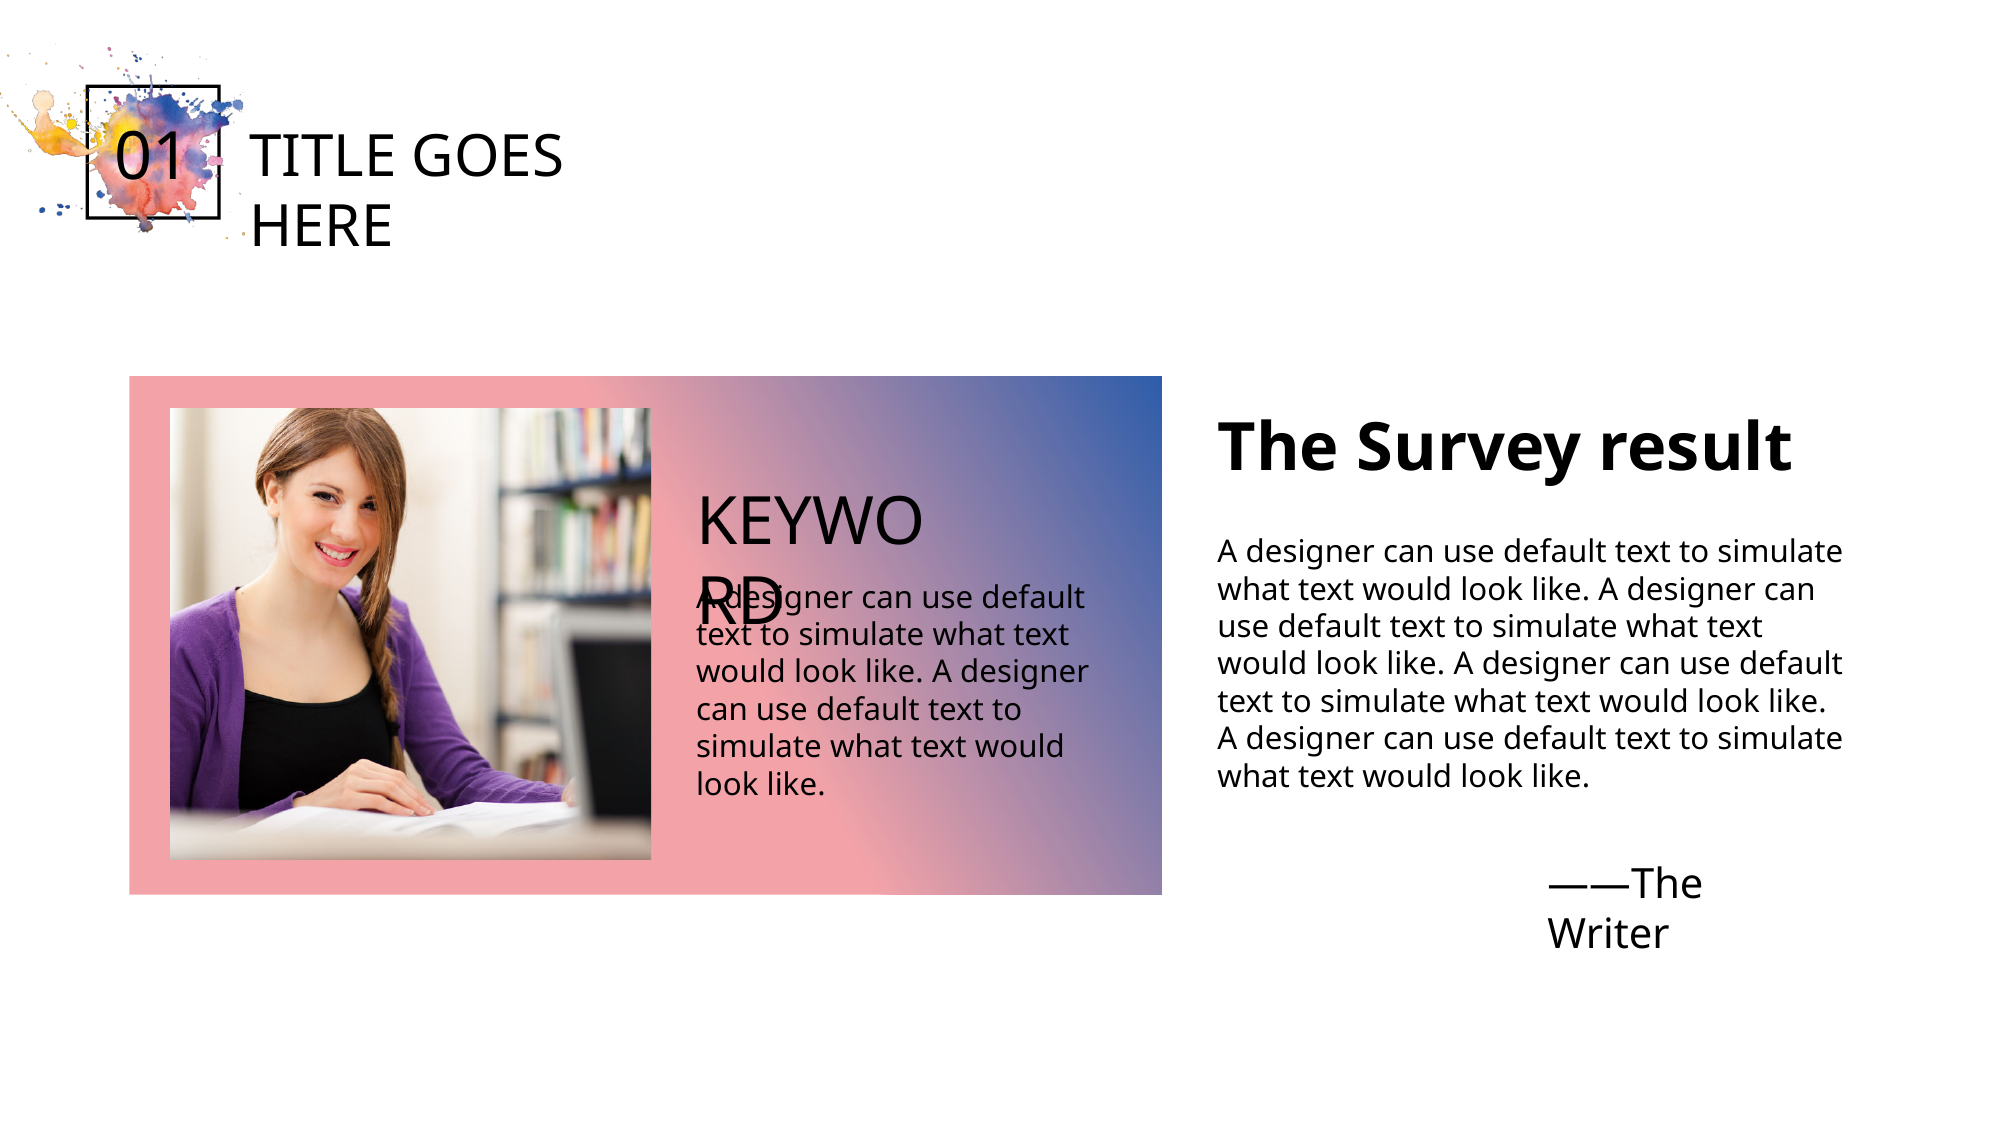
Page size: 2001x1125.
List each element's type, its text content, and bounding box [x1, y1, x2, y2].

text_box [169, 408, 652, 861]
text_box KEYWORD [681, 470, 972, 646]
text_box The Survey result [1202, 396, 1815, 523]
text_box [0, 42, 680, 240]
text_box A designer can use default text to simulate what text would look like. A designer can use default text to simulate what text would look like. [681, 569, 1113, 809]
text_box A designer can use default text to simulate what text would look like. A designer can use default text to simulate what text would look like. A designer can use default text to simulate what text would look like. A designer can use default text to simulate what text would look like. [1202, 523, 1863, 839]
text_box ——The Writer [1532, 848, 1849, 964]
text_box [128, 375, 1163, 896]
